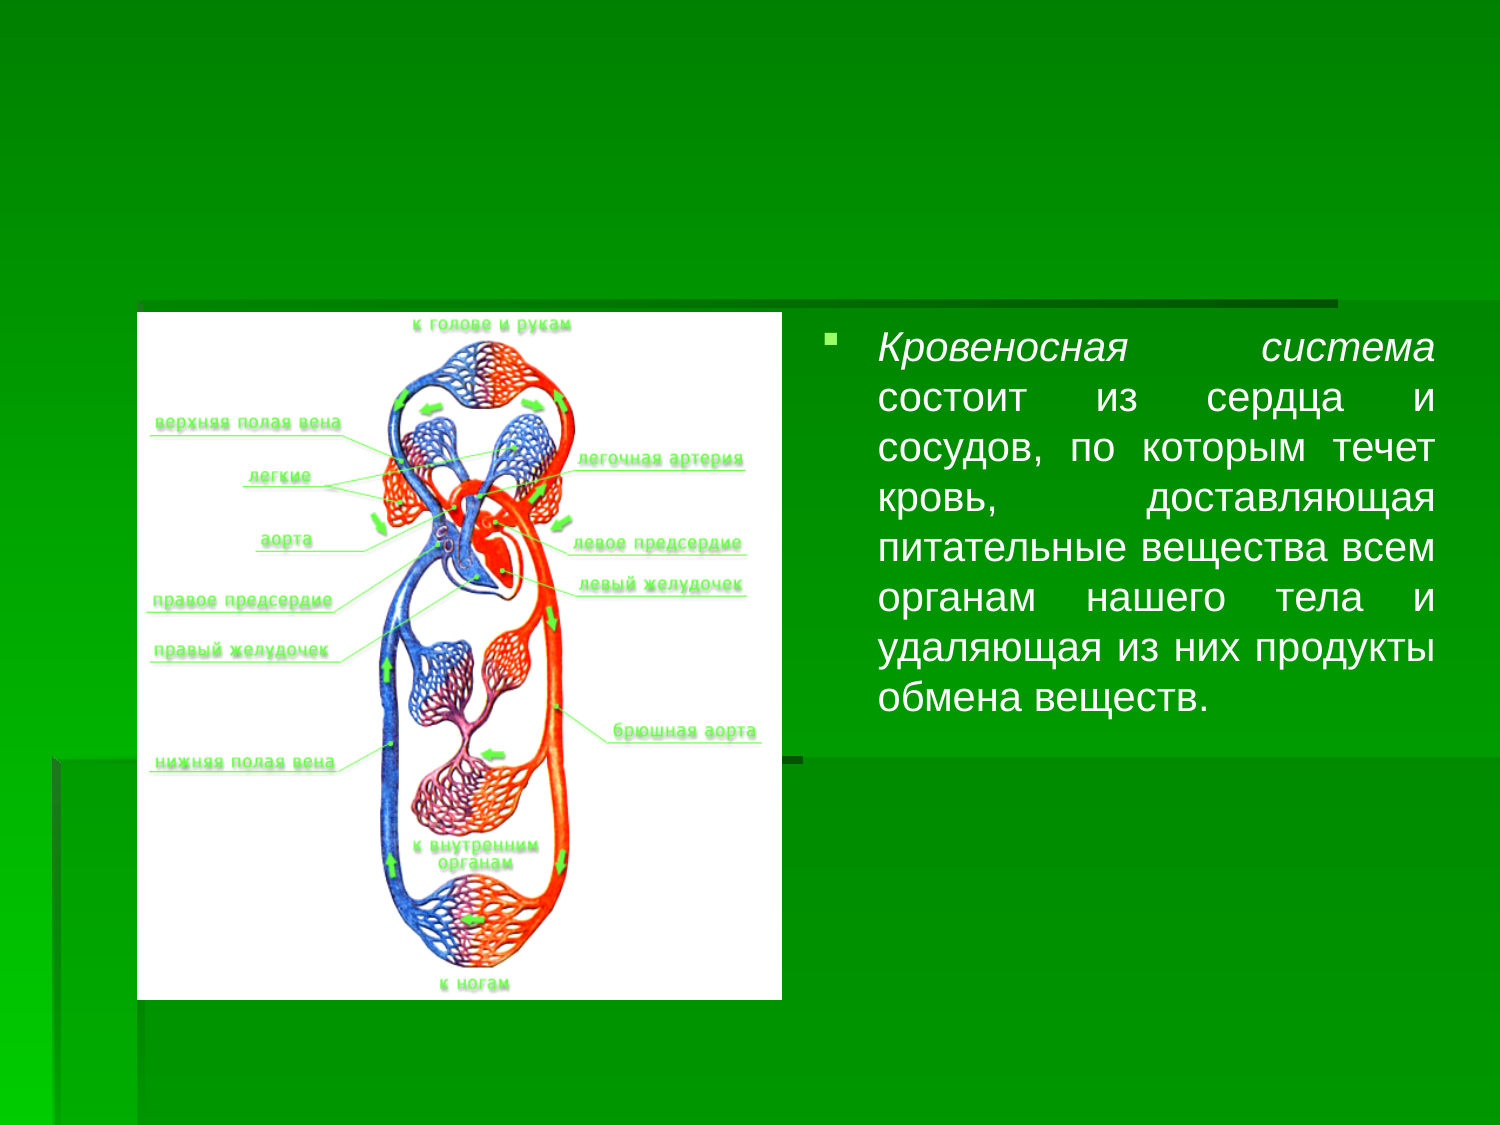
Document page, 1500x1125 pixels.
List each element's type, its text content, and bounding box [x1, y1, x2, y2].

list Кровеносная система состоит из сердца и сосудов, по которым течет кровь, доставляющая питательные вещества всем органам на­шего тела и удаляющая из них продукты обмена веществ. [806, 312, 1452, 1001]
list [137, 312, 783, 1001]
